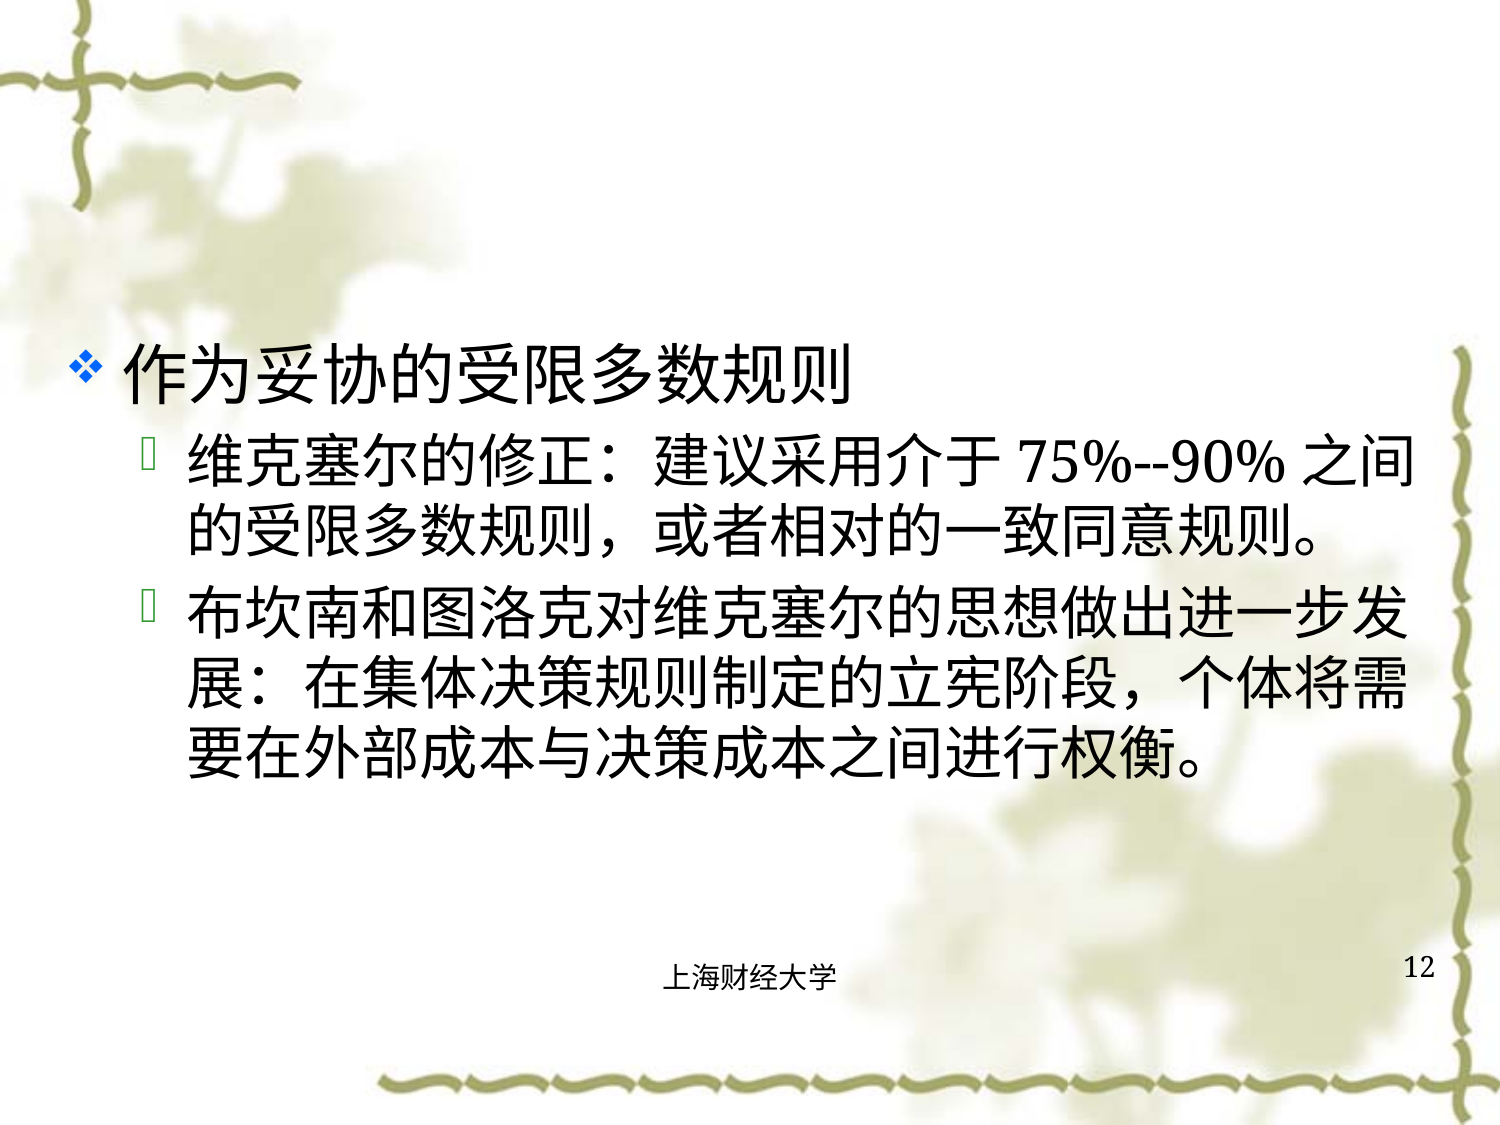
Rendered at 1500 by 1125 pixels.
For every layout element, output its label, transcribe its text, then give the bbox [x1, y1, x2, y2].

footer 上海财经大学 [512, 952, 988, 1066]
slide_number 12 [1074, 940, 1451, 1066]
picture [0, 0, 1500, 1125]
list 作为妥协的受限多数规则 维克塞尔的修正：建议采用介于75%--90%之间的受限多数规则，或者相对的一致同意规则。 布坎南和图洛克对维克塞尔的思想做出进一步发展：在集体决策规则制定的立宪阶段，个体将需要在外部成本与决策成本之间进行权衡。 [49, 324, 1452, 963]
